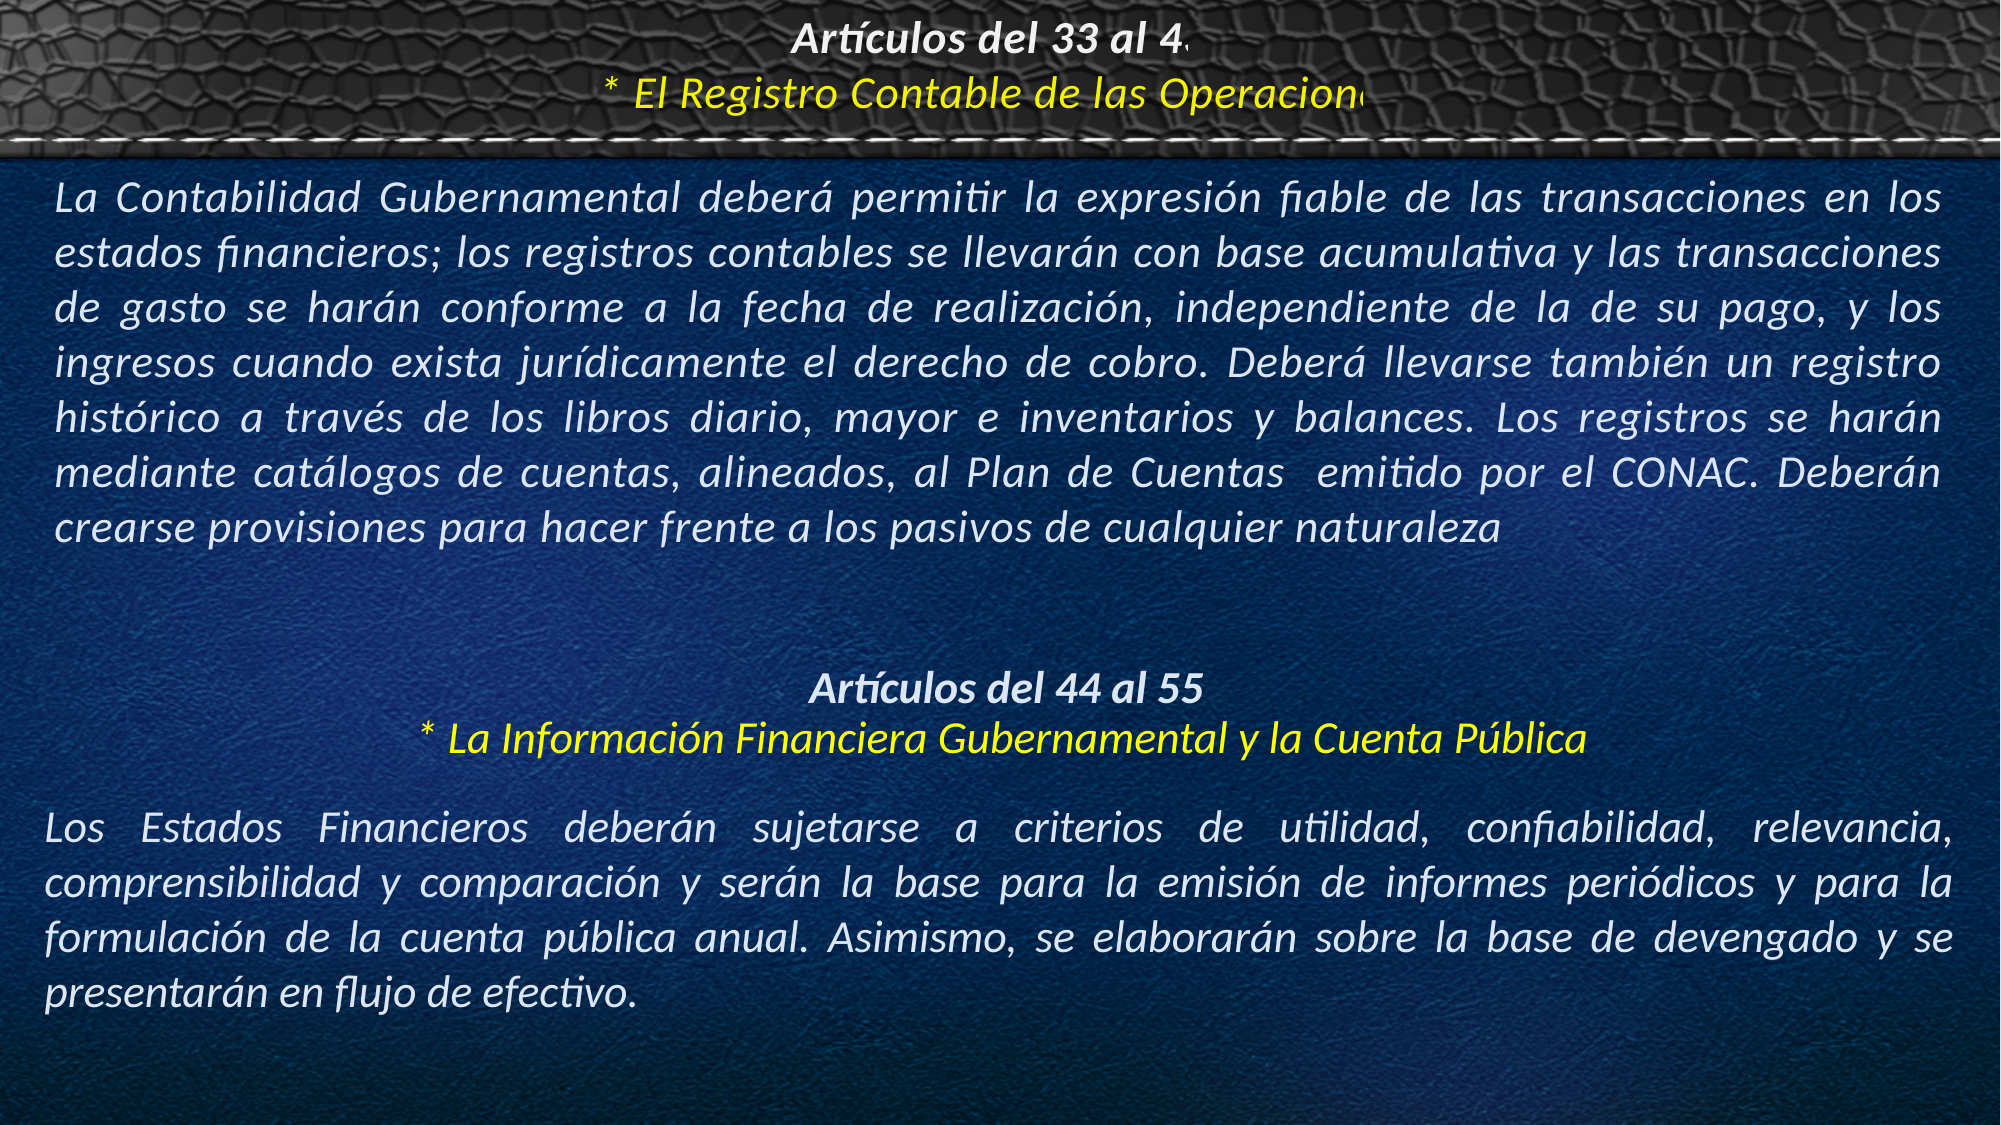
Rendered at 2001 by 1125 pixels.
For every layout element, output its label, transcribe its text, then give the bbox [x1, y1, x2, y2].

subtitle Artículos del 33 al 43 * El Registro Contable de las Operaciones [249, 0, 1750, 181]
title La Contabilidad Gubernamental deberá permitir la expresión fiable de las transacciones en los estados financieros; los registros contables se llevarán con base acumulativa y las transacciones de gasto se harán conforme a la fecha de realización, independiente de la de su pago, y los ingresos cuando exista jurídicamente el derecho de cobro. Deberá llevarse también un registro histórico a través de los libros diario, mayor e inventarios y balances. Los registros se harán mediante catálogos de cuentas, alineados, al Plan de Cuentas emitido por el CONAC. Deberán crearse provisiones para hacer frente a los pasivos de cualquier naturaleza [39, 0, 1963, 667]
picture [0, 0, 2001, 1125]
text_box Artículos del 44 al 55 * La Información Financiera Gubernamental y la Cuenta Pública [256, 608, 1757, 771]
text_box Los Estados Financieros deberán sujetarse a criterios de utilidad, confiabilidad, relevancia, comprensibilidad y comparación y serán la base para la emisión de informes periódicos y para la formulación de la cuenta pública anual. Asimismo, se elaborarán sobre la base de devengado y se presentarán en flujo de efectivo. [29, 788, 1970, 1024]
